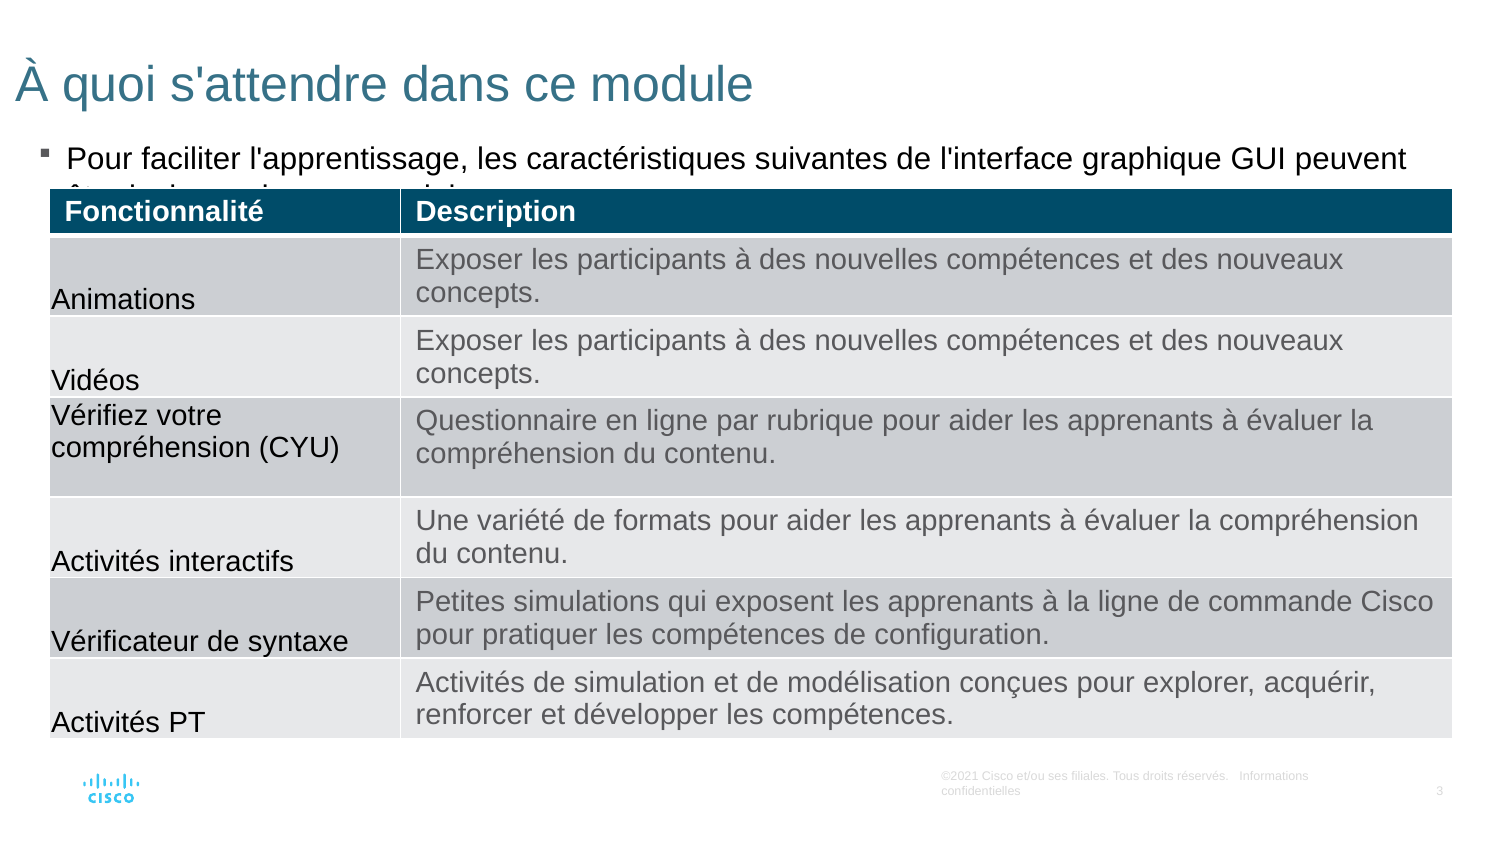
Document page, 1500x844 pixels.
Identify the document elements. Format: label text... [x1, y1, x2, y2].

table_header Description [401, 189, 1452, 233]
table_cell Vidéos [50, 317, 400, 396]
table_cell Vérificateur de syntaxe [50, 578, 400, 657]
table_cell Activités interactifs [50, 498, 400, 577]
table_cell Une variété de formats pour aider les apprenants à évaluer la compréhension du contenu. [401, 498, 1452, 577]
table_cell Questionnaire en ligne par rubrique pour aider les apprenants à évaluer la compréhension du contenu. [401, 398, 1452, 496]
table_header Fonctionnalité [50, 189, 400, 233]
title À quoi s'attendre dans ce module [0, 31, 1500, 132]
table_cell Exposer les participants à des nouvelles compétences et des nouveaux concepts. [401, 238, 1452, 315]
table_cell Activités PT [50, 659, 400, 738]
table_cell Vérifiez votre compréhension (CYU) [50, 398, 400, 496]
list Pour faciliter l'apprentissage, les caractéristiques suivantes de l'interface graphique GUI peuvent être incluses dans ce module : [23, 132, 1476, 188]
table_cell Petites simulations qui exposent les apprenants à la ligne de commande Cisco pour pratiquer les compétences de configuration. [401, 578, 1452, 657]
table_cell Exposer les participants à des nouvelles compétences et des nouveaux concepts. [401, 317, 1452, 396]
table_cell Activités de simulation et de modélisation conçues pour explorer, acquérir, renforcer et développer les compétences. [401, 659, 1452, 738]
table_cell Animations [50, 238, 400, 315]
